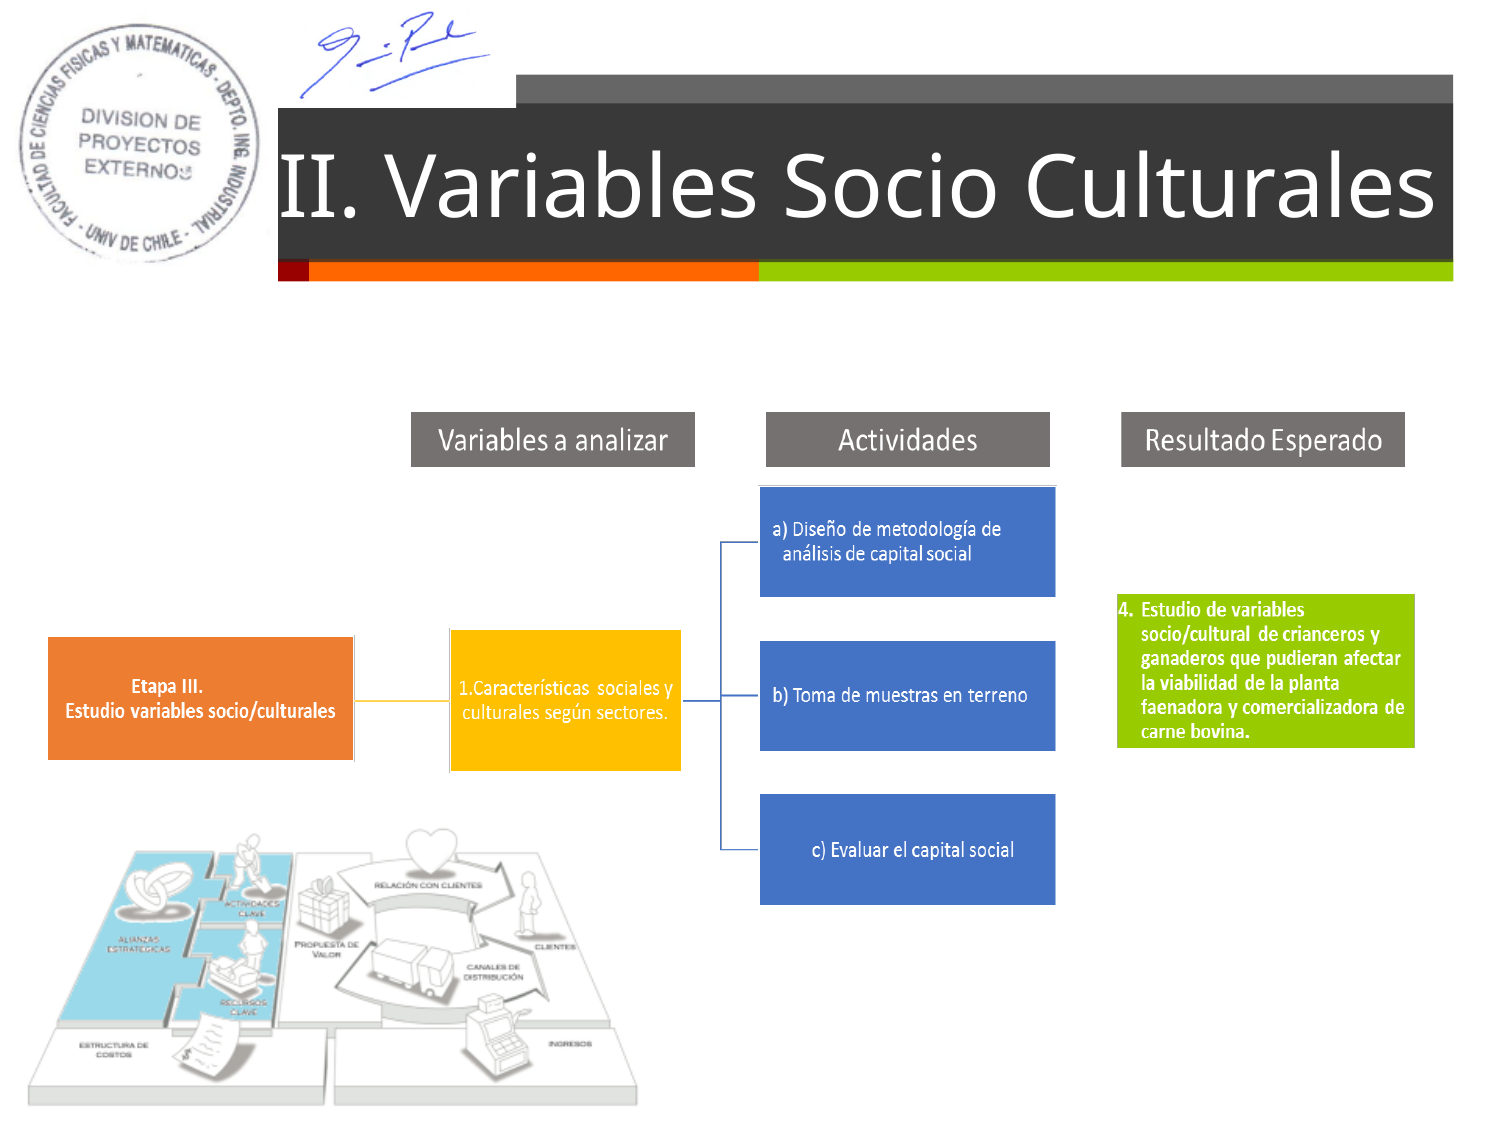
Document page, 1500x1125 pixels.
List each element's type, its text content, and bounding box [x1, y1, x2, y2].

title III. Variables Socio Culturales [284, 103, 1454, 263]
picture [21, 393, 1423, 1125]
picture [0, 0, 517, 286]
